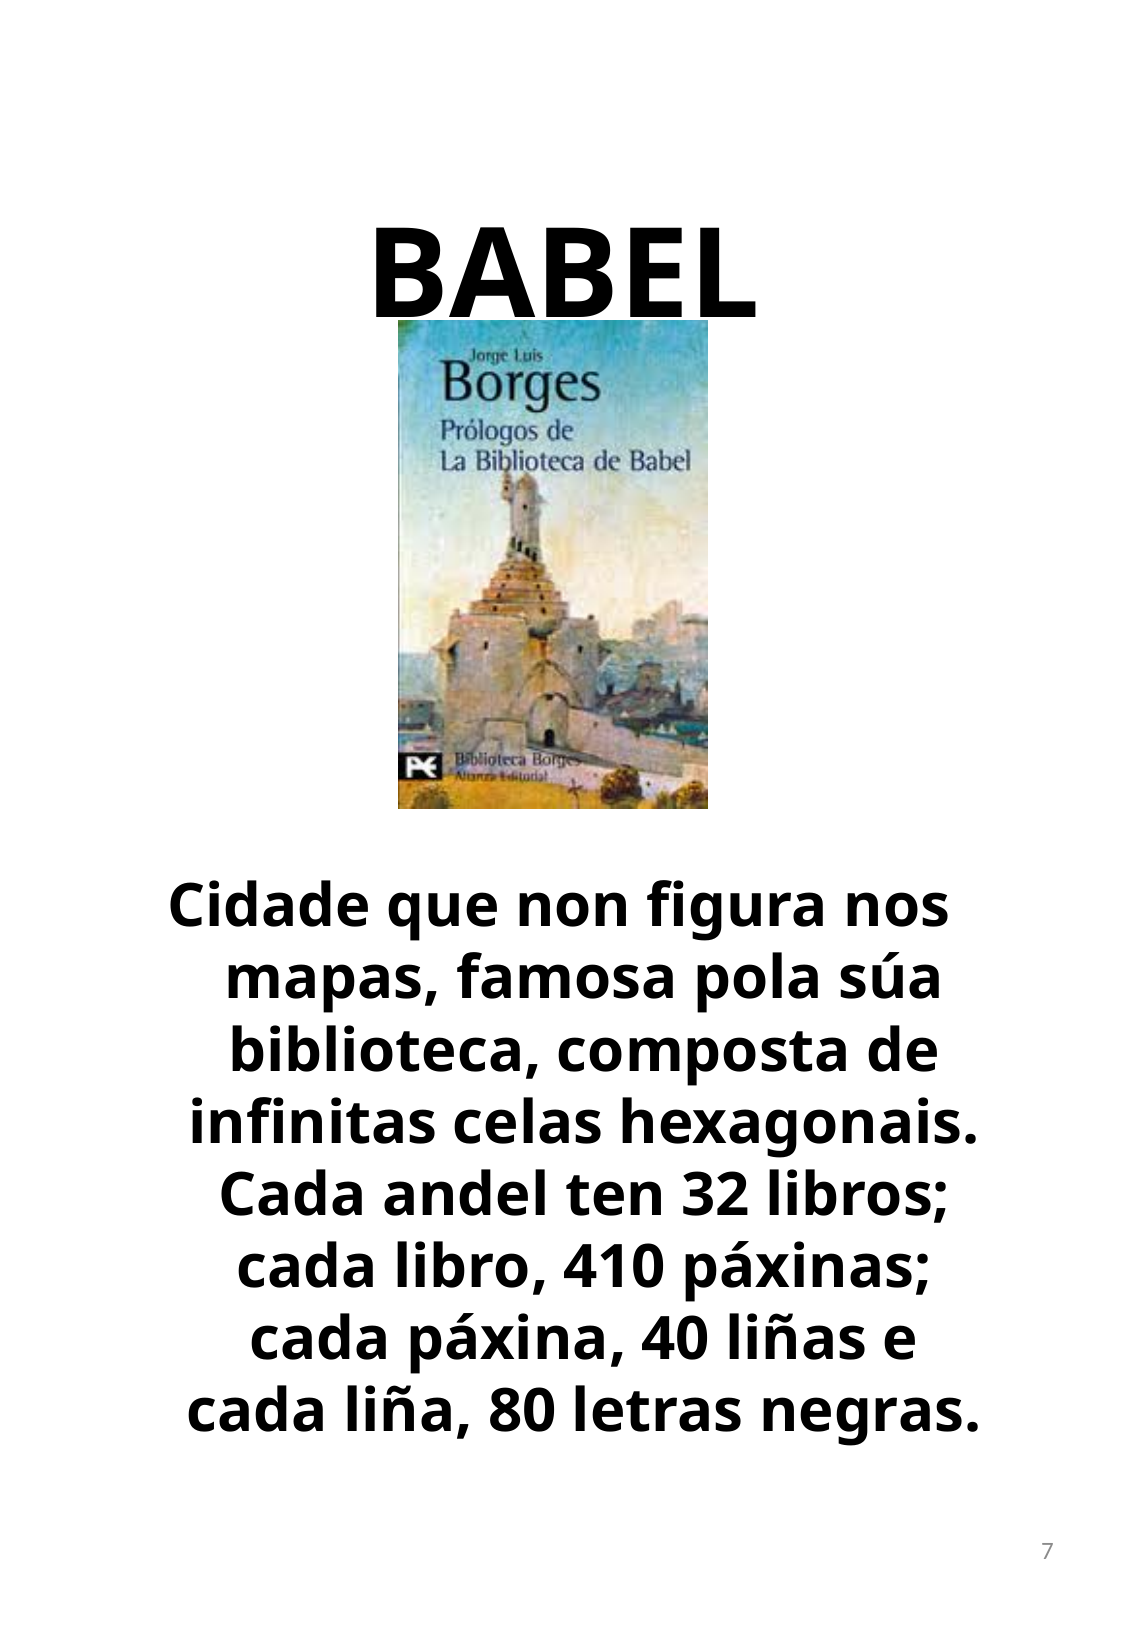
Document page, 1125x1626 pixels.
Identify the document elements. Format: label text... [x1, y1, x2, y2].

slide_number 7 [806, 1506, 1069, 1593]
title BABEL [58, 167, 1067, 368]
text_box Cidade que non figura nos mapas, famosa pola súa biblioteca, composta de infinitas celas hexagonais. Cada andel ten 32 libros; cada libro, 410 páxinas; cada páxina, 40 liñas e cada liña, 80 letras negras. [117, 859, 1001, 1469]
picture [398, 320, 708, 809]
